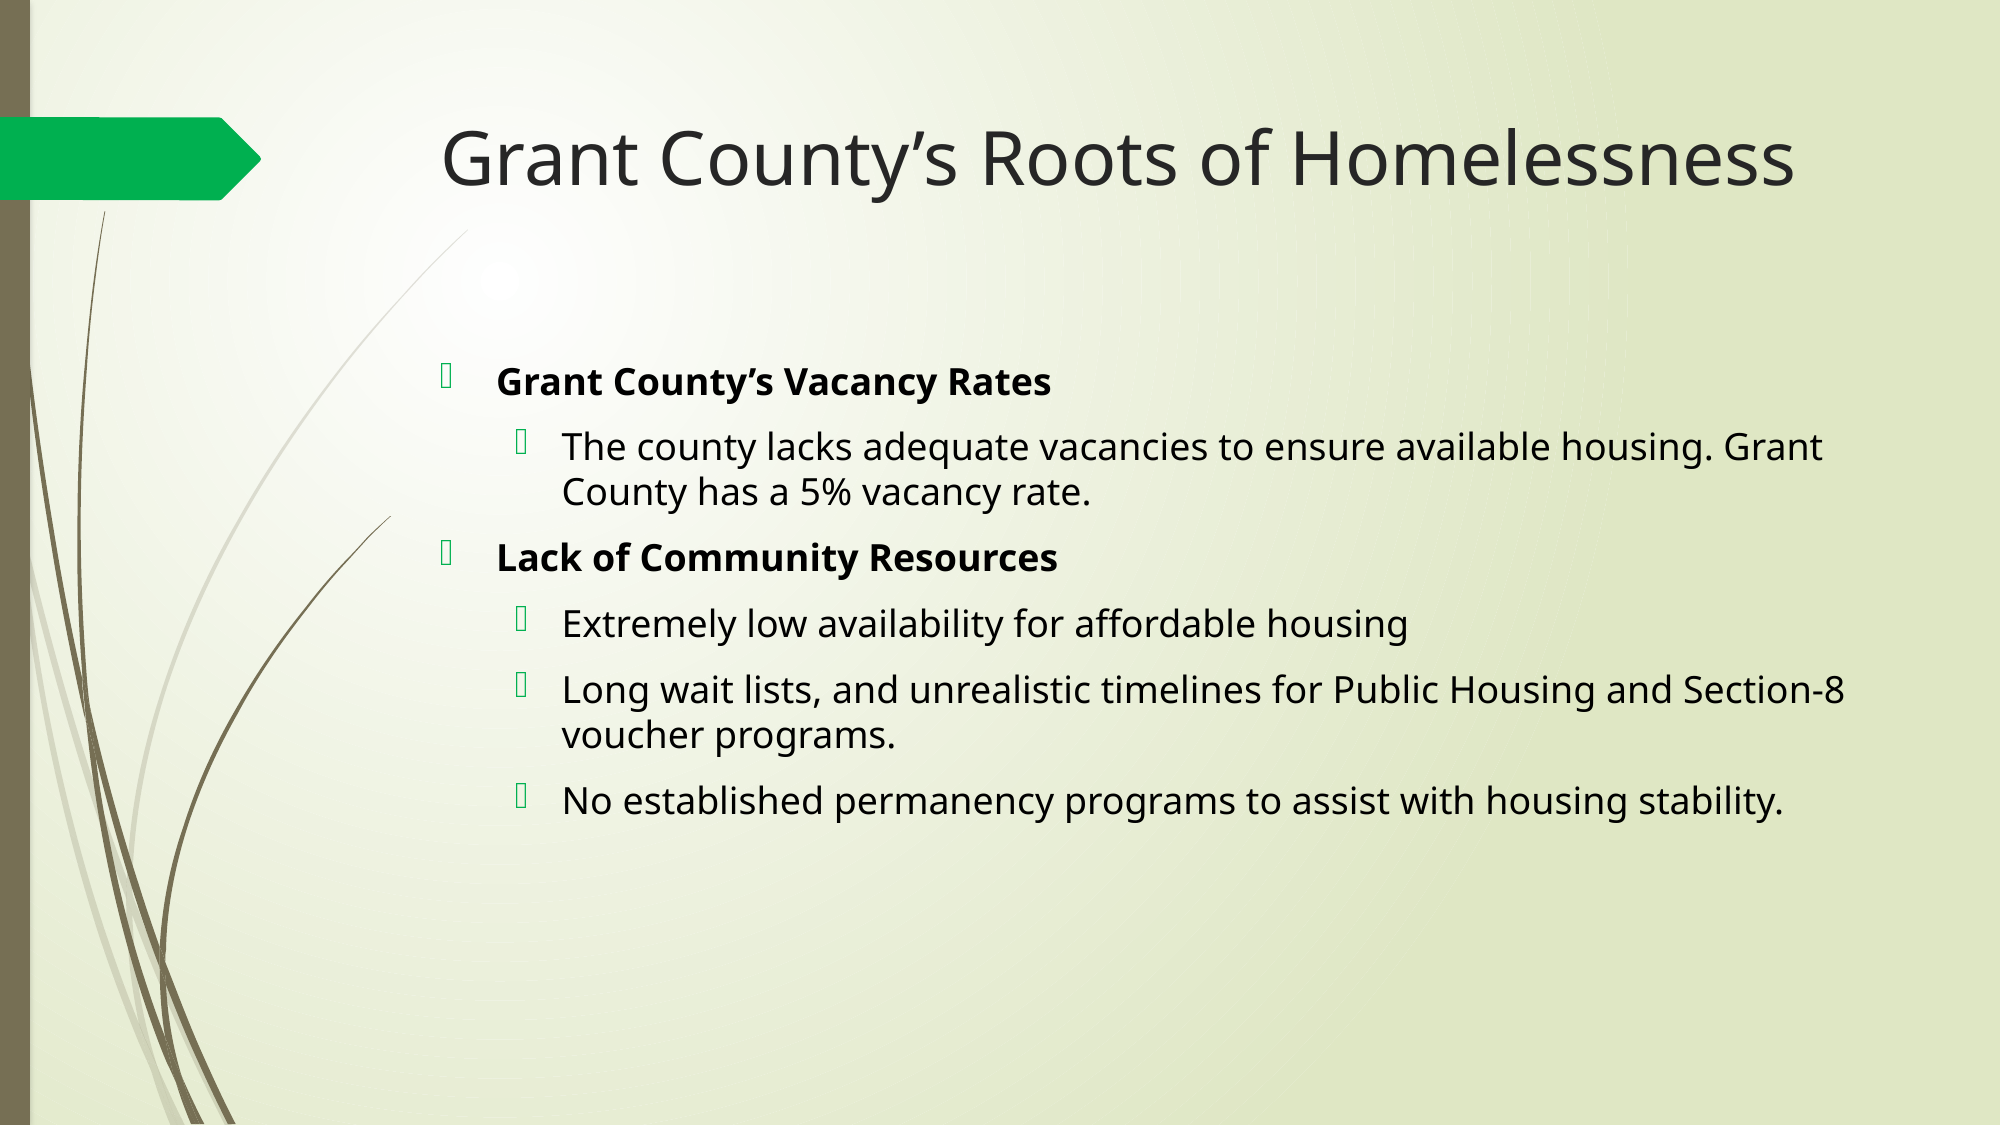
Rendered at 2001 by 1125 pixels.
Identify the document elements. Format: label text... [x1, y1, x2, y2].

list Grant County’s Vacancy Rates The county lacks adequate vacancies to ensure available housing. Grant County has a 5% vacancy rate. Lack of Community Resources Extremely low availability for affordable housing Long wait lists, and unrealistic timelines for Public Housing and Section-8 voucher programs. No established permanency programs to assist with housing stability. [424, 350, 1888, 970]
title Grant County’s Roots of Homelessness [425, 102, 1888, 313]
